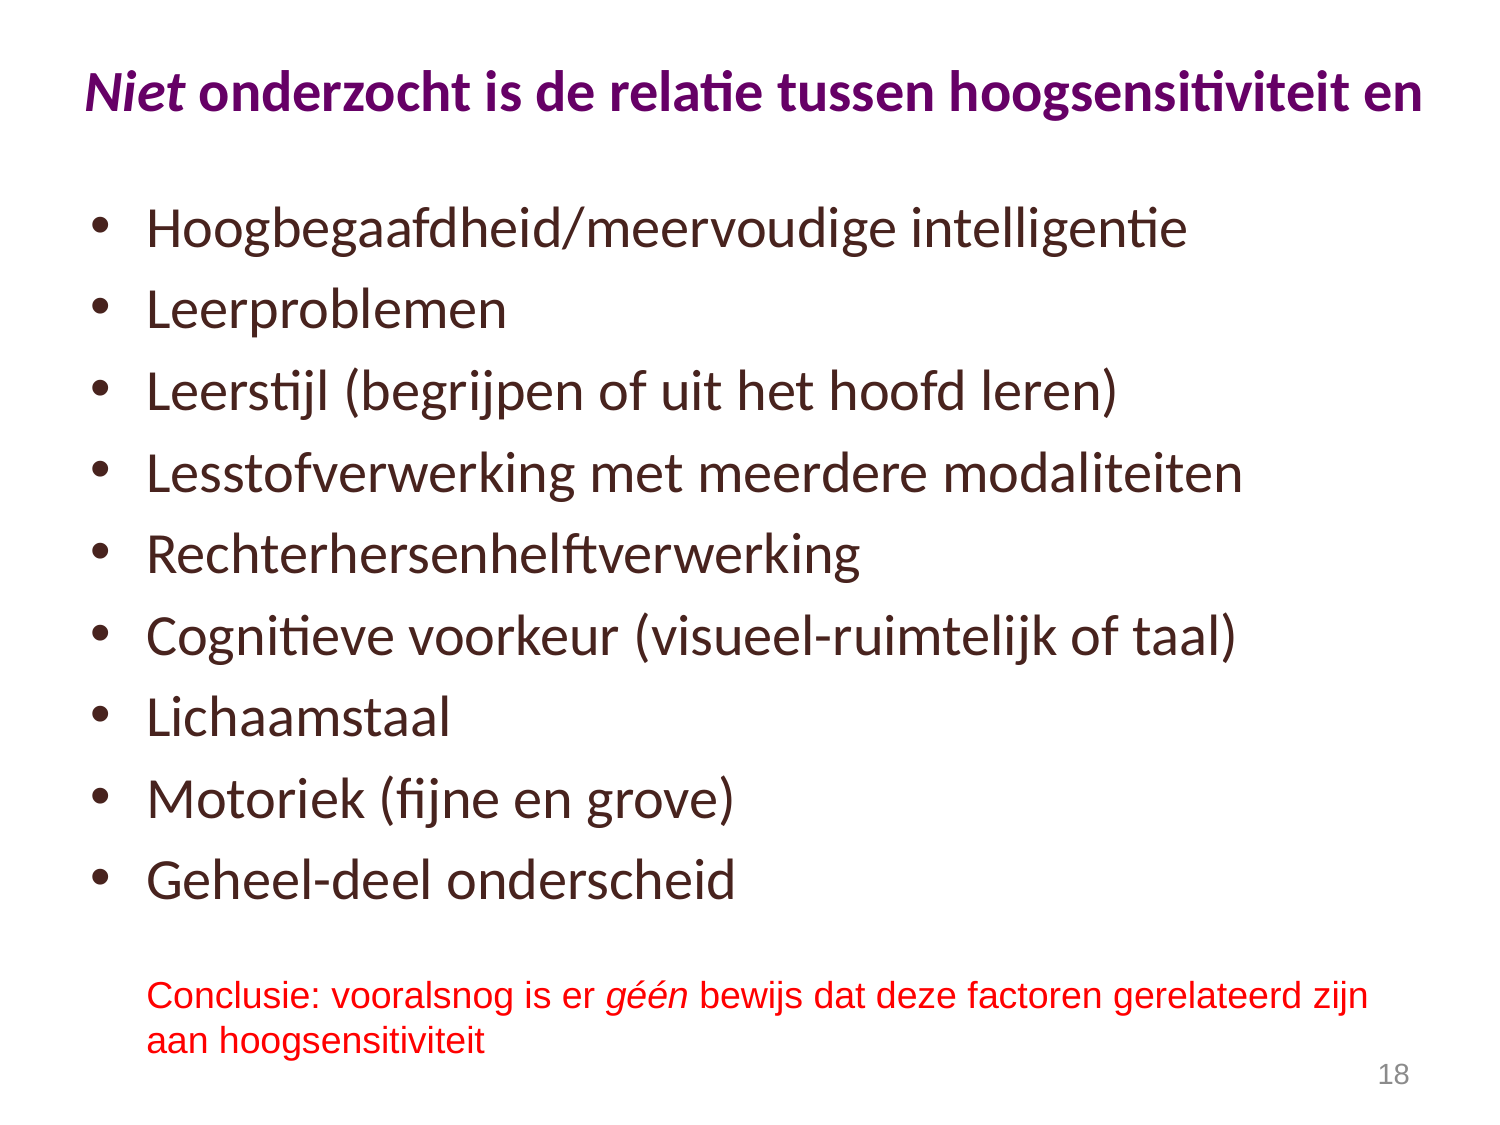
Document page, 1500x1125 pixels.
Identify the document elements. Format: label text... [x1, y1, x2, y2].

title Niet onderzocht is de relatie tussen hoogsensitiviteit en [28, 18, 1481, 158]
list Hoogbegaafdheid/meervoudige intelligentie Leerproblemen Leerstijl (begrijpen of uit het hoofd leren) Lesstofverwerking met meerdere modaliteiten Rechterhersenhelftverwerking Cognitieve voorkeur (visueel-ruimtelijk of taal) Lichaamstaal Motoriek (fijne en grove) Geheel-deel onderscheid Conclusie: vooralsnog is er géén bewijs dat deze factoren gerelateerd zijn aan hoogsensitiviteit [75, 181, 1413, 1088]
slide_number 18 [1074, 1042, 1425, 1103]
